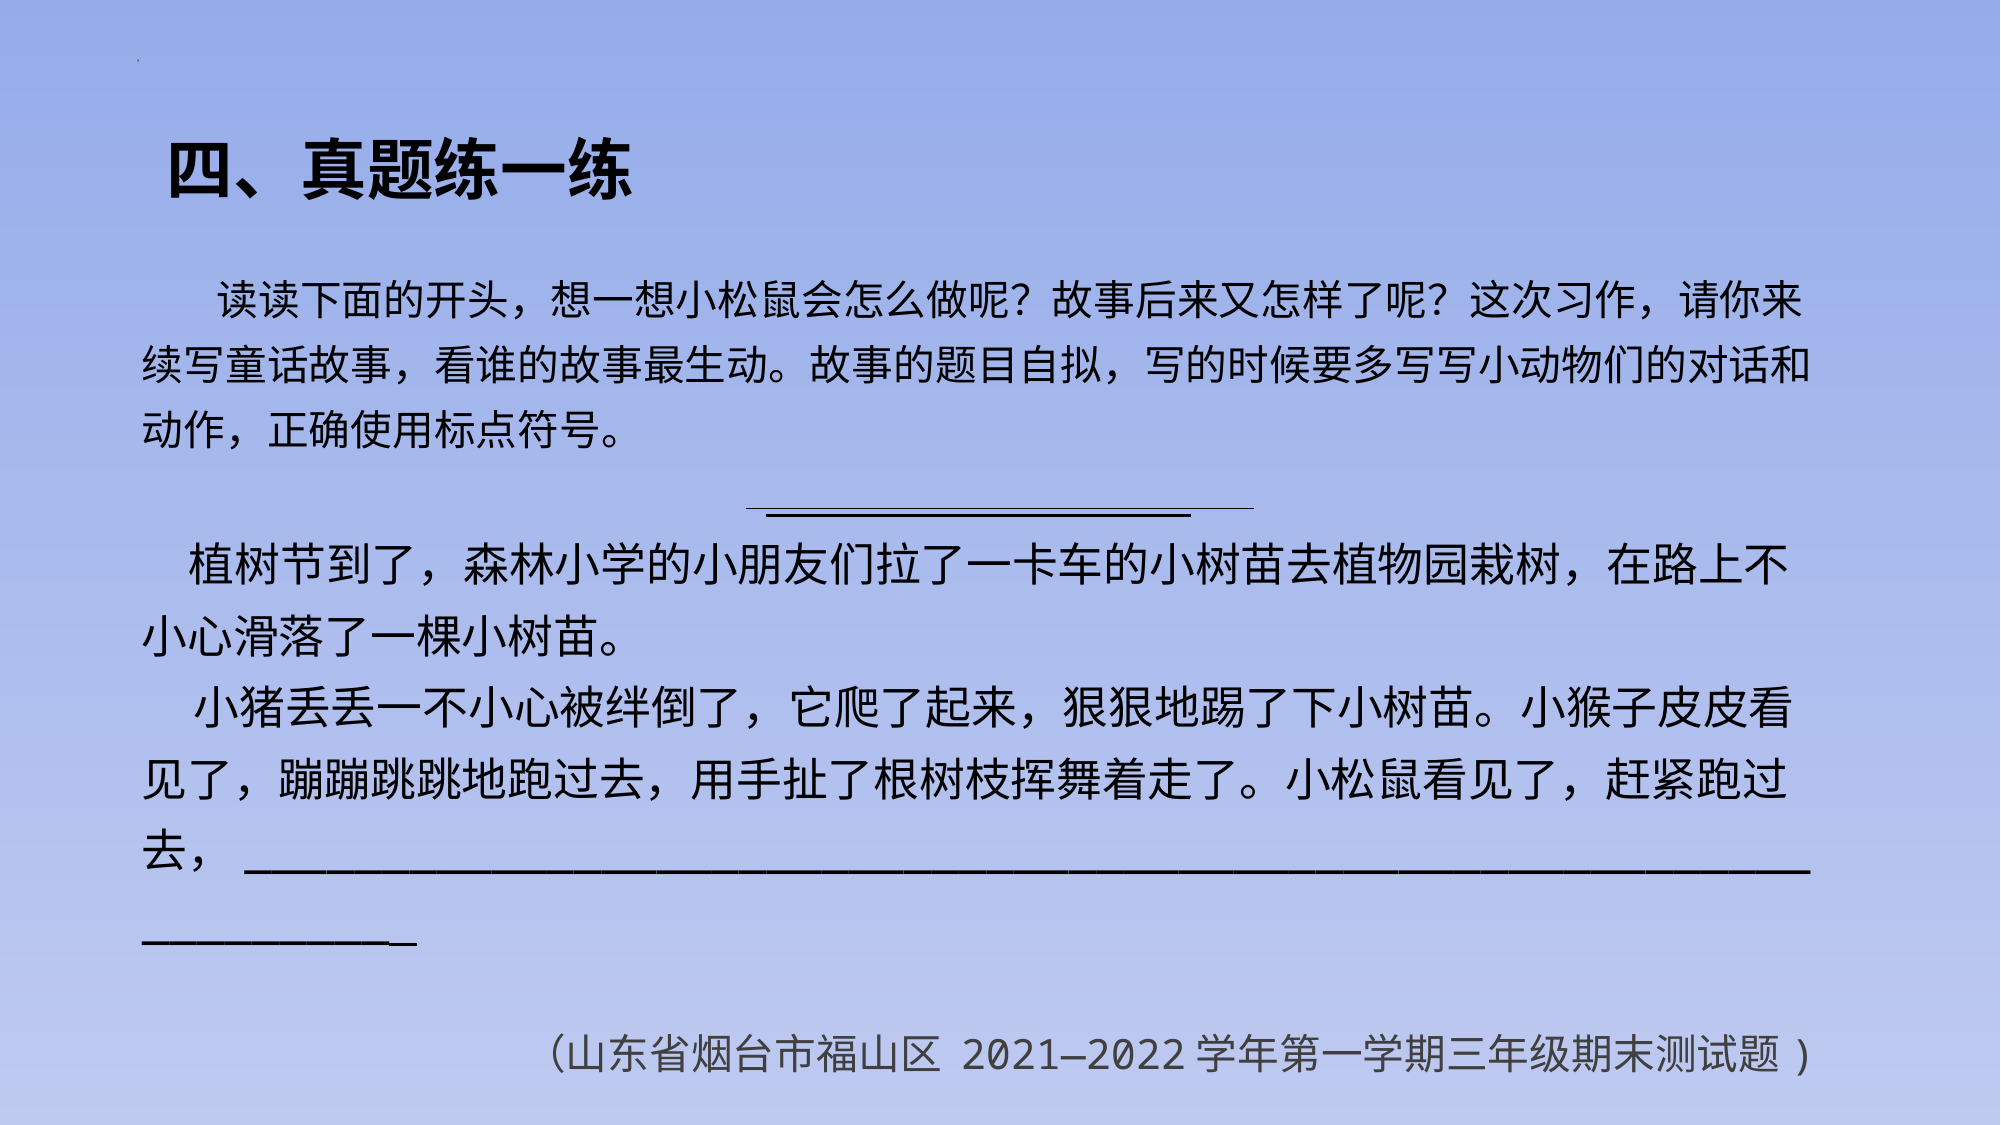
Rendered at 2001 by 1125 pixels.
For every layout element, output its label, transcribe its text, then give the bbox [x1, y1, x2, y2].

text_box 读读下面的开头，想一想小松鼠会怎么做呢？故事后来又怎样了呢？这次习作，请你来续写童话故事，看谁的故事最生动。故事的题目自拟，写的时候要多写写小动物们的对话和动作，正确使用标点符号。 植树节到了，森林小学的小朋友们拉了一卡车的小树苗去植物园栽树，在路上不小心滑落了一棵小树苗。 小猪丢丢一不小心被绊倒了，它爬了起来，狠狠地踢了下小树苗。小猴子皮皮看见了，蹦蹦跳跳地跑过去，用手扯了根树枝挥舞着走了。小松鼠看见了，赶紧跑过去，__________________________________________________________________ （山东省烟台市福山区 2021—2022学年第一学期三年级期末测试题) [127, 251, 1830, 1086]
text_box 四、真题练一练 [152, 120, 1349, 215]
